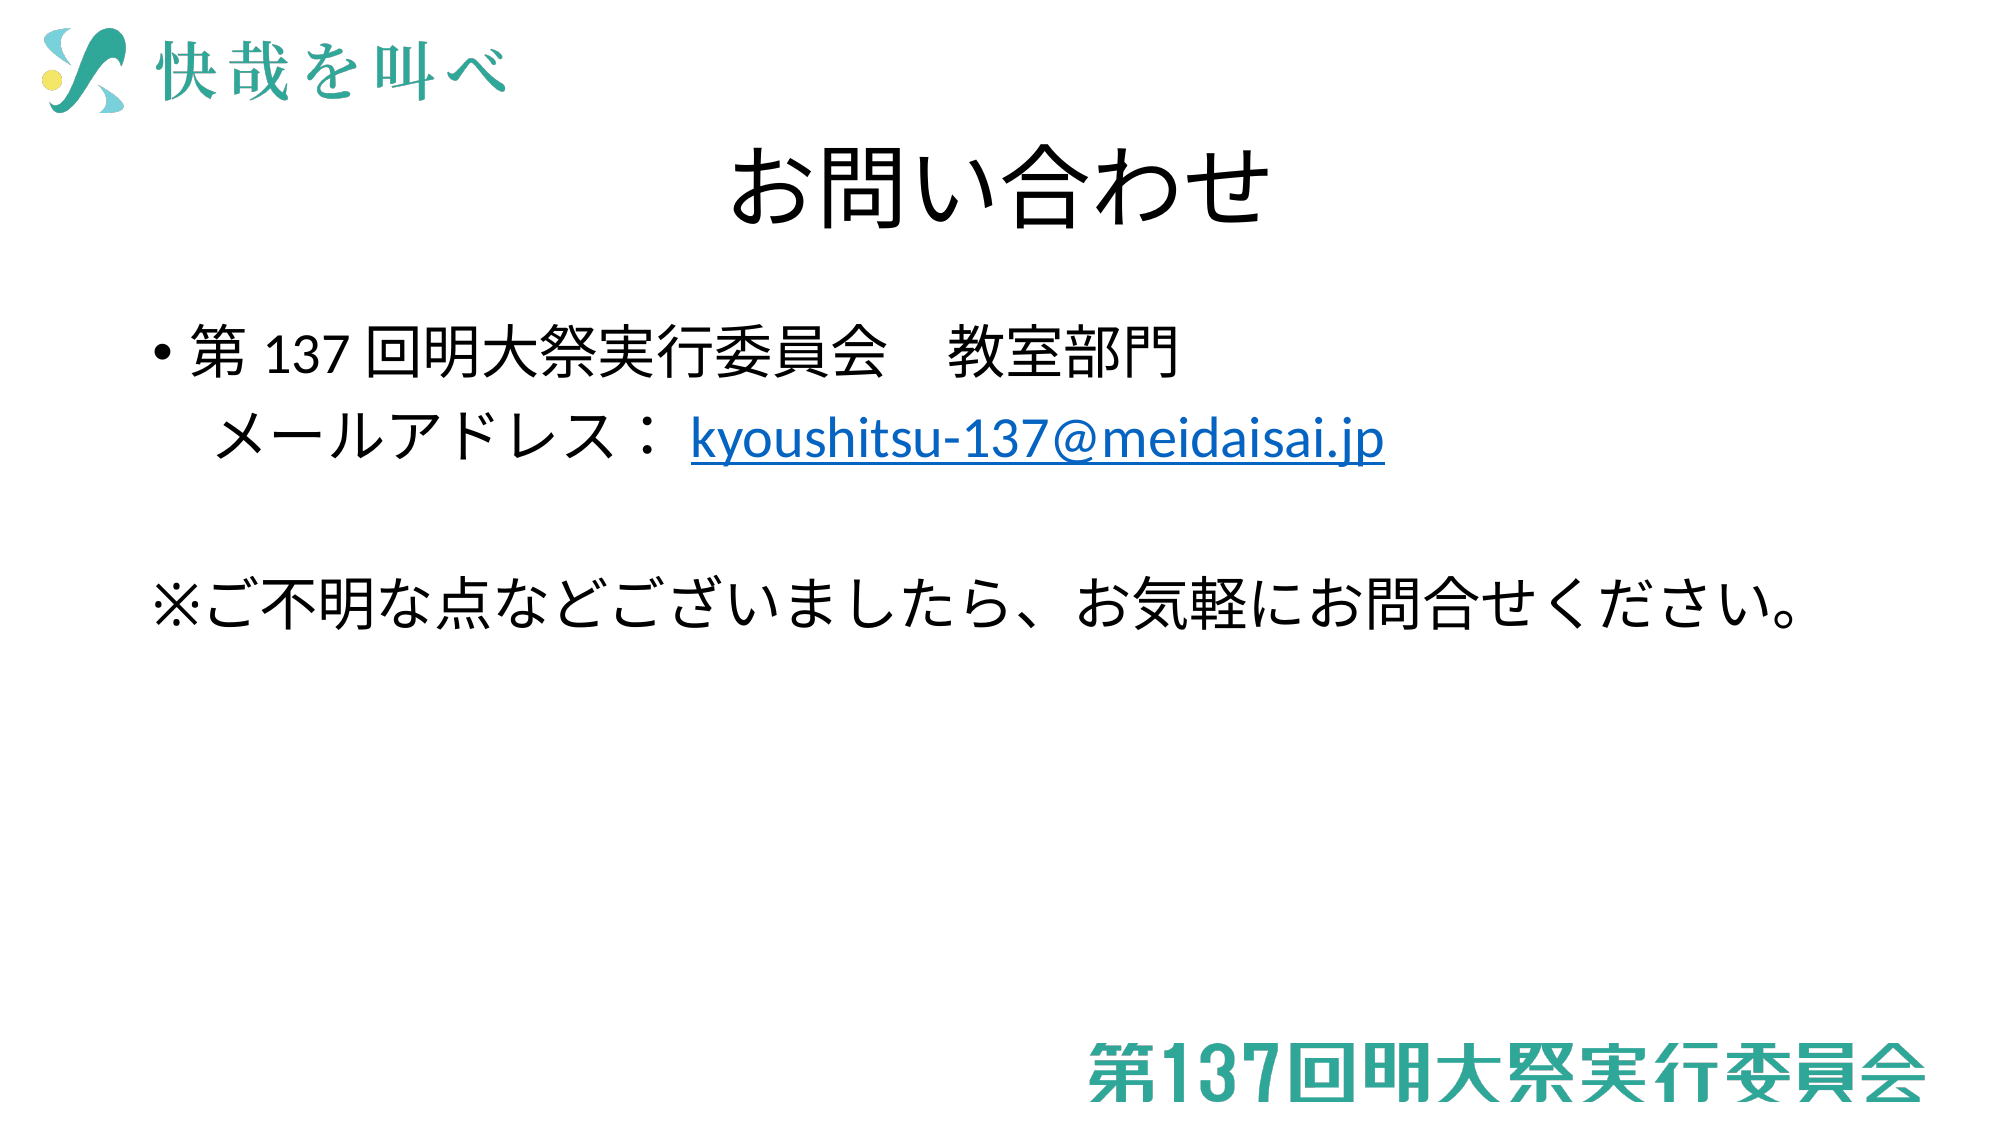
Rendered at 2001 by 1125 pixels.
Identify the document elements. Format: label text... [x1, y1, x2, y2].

title お問い合わせ [137, 82, 1863, 301]
picture [1088, 1043, 1926, 1102]
picture [41, 28, 506, 113]
list 第137回明大祭実行委員会 教室部門 メールアドレス：kyoushitsu-137@meidaisai.jp ご不明な点などございましたら、お気軽にお問合せください。 [137, 316, 1863, 1014]
